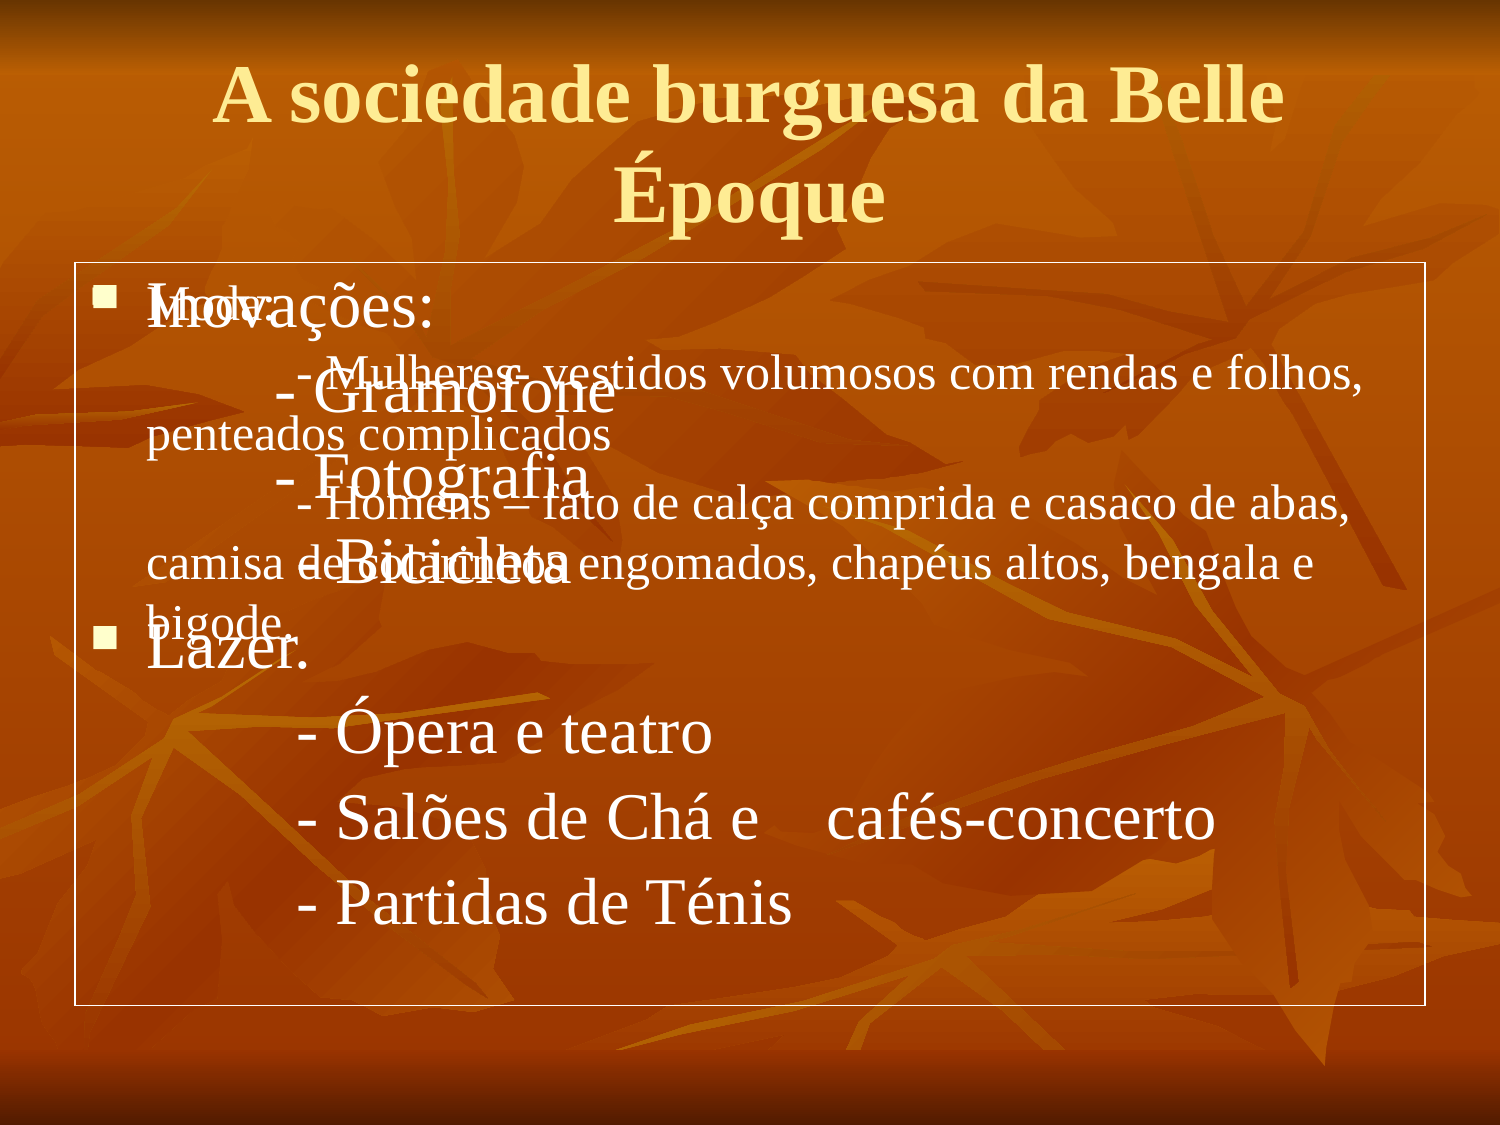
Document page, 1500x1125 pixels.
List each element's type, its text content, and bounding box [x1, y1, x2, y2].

title A sociedade burguesa da Belle Époque [74, 45, 1426, 234]
list Moda: - Mulheres- vestidos volumosos com rendas e folhos, penteados complicados - Homens – fato de calça comprida e casaco de abas, camisa de colarinhos engomados, chapéus altos, bengala e bigode. [74, 262, 1426, 1006]
